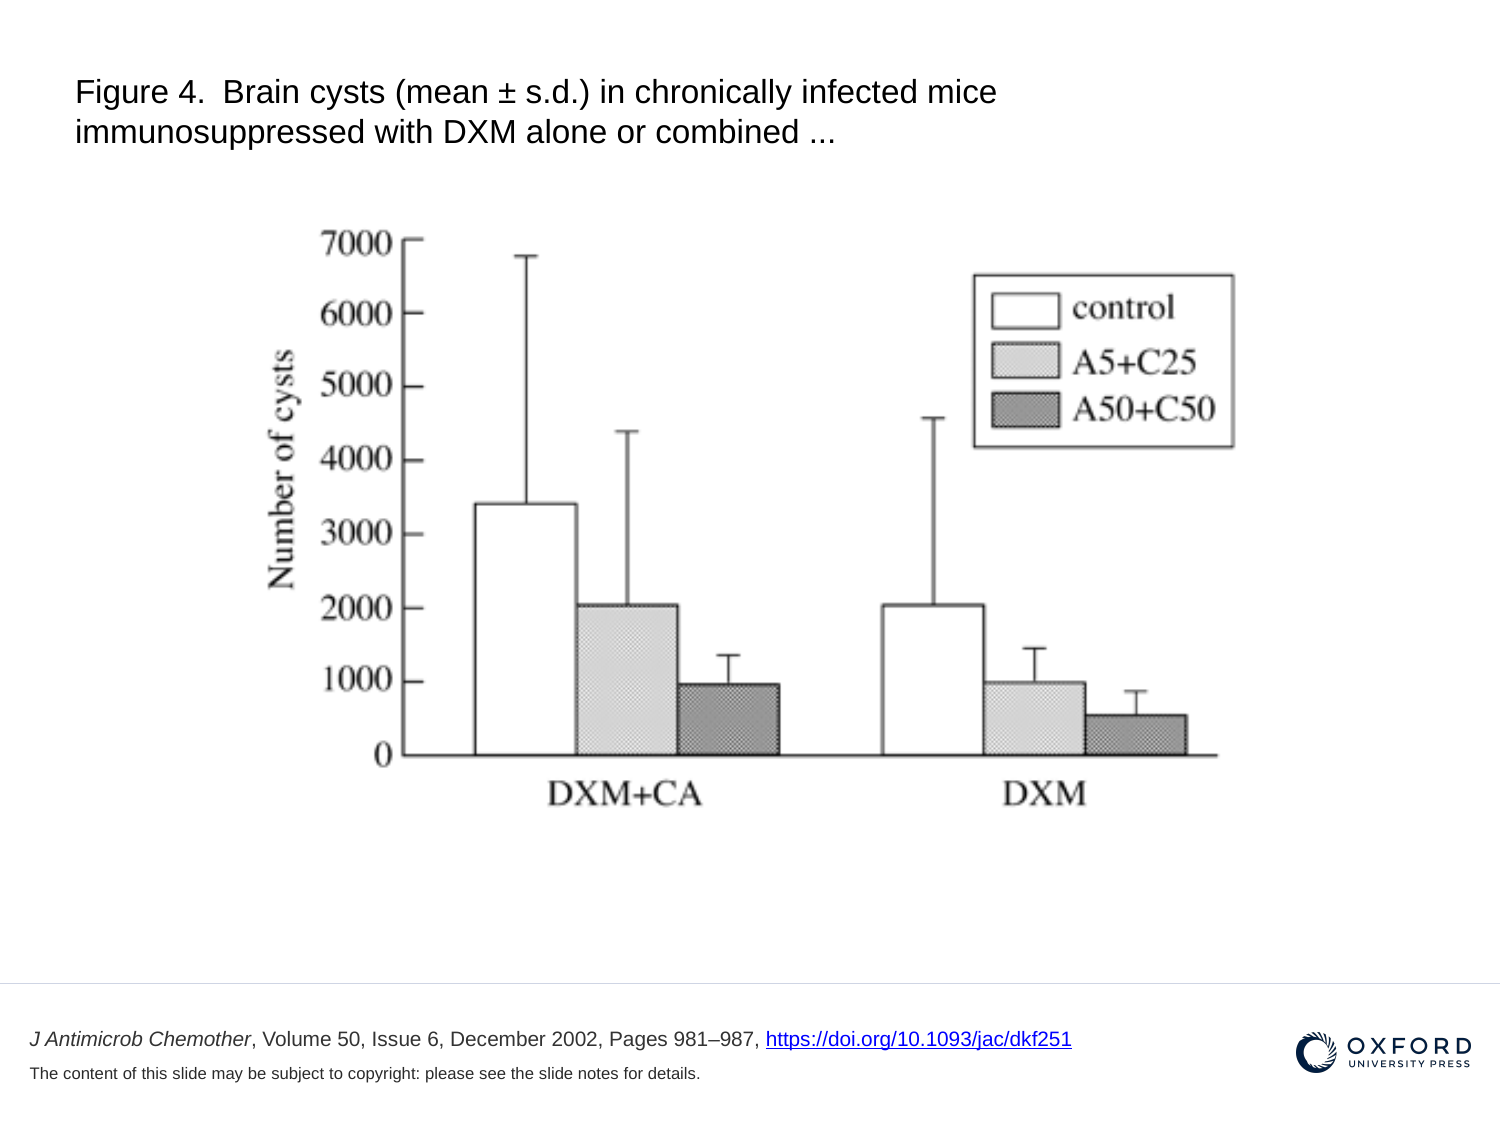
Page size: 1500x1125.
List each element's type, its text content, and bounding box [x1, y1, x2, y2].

footer J Antimicrob Chemother, Volume 50, Issue 6, December 2002, Pages 981–987, https://doi.org/10.1093/jac/dkf251 The content of this slide may be subject to copyright: please see the slide notes for details. [0, 983, 1260, 1125]
title Figure 4. Brain cysts (mean ± s.d.) in chronically infected mice immunosuppressed with DXM alone or combined ... [75, 69, 1078, 171]
picture [262, 224, 1238, 819]
picture [1296, 1032, 1471, 1073]
